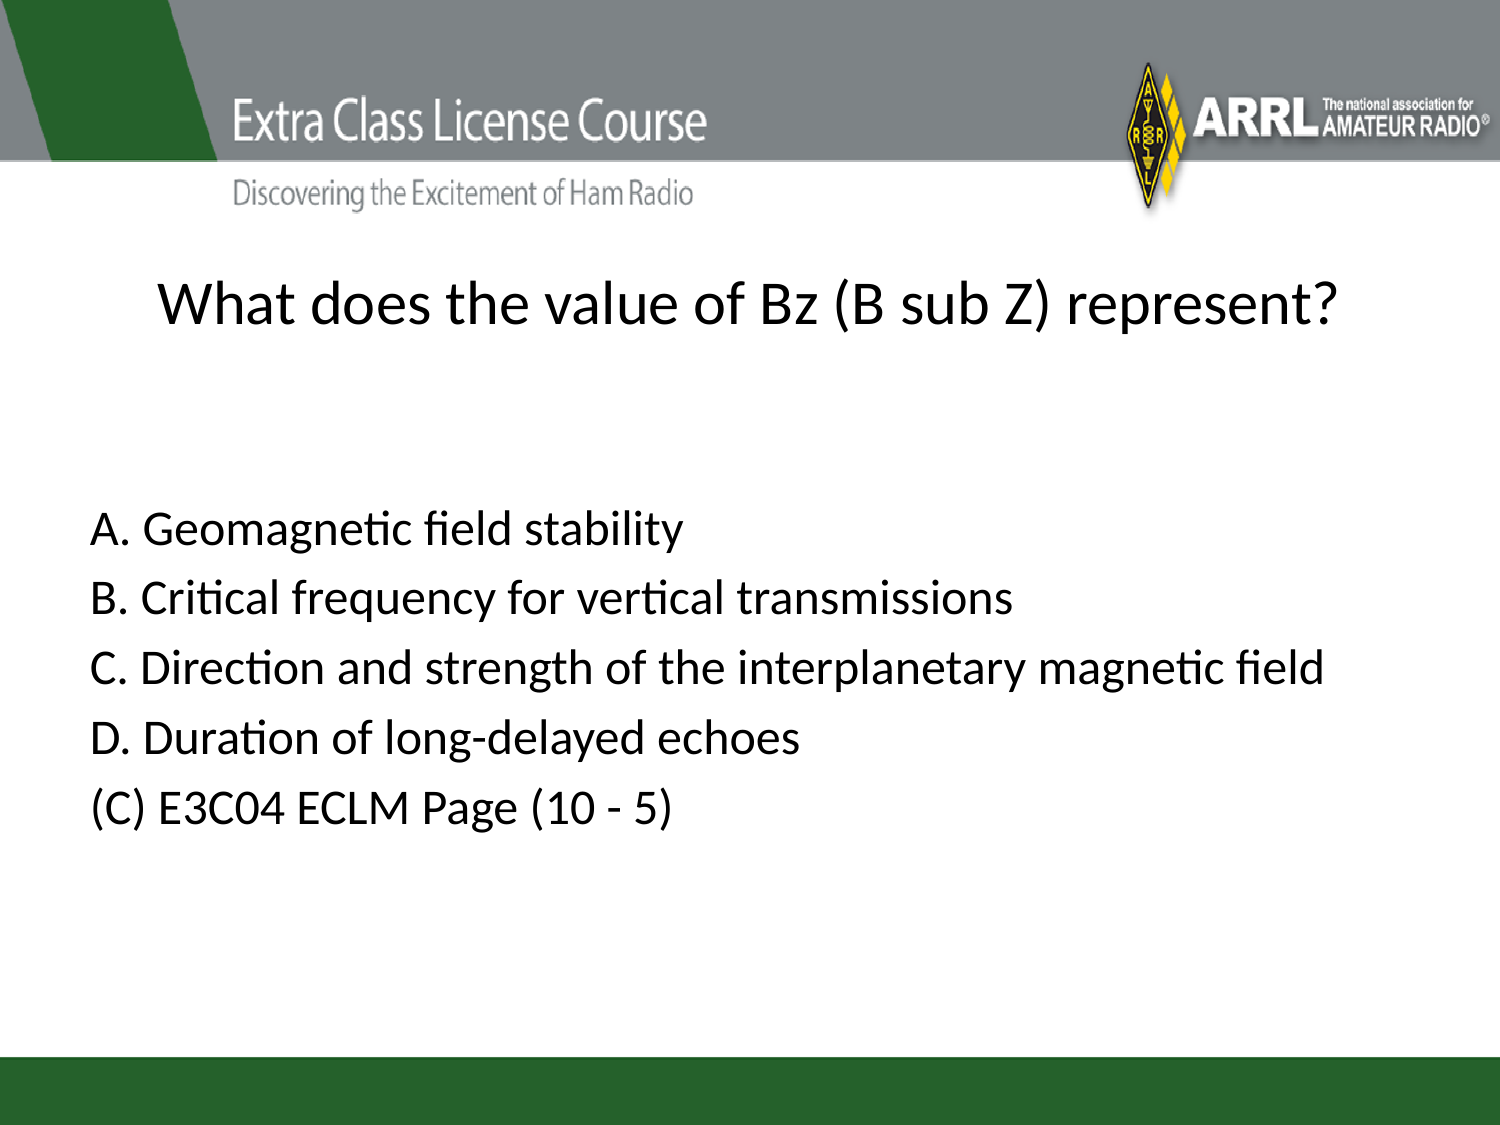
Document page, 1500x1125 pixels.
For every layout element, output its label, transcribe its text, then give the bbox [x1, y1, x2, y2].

picture [0, 0, 1500, 1125]
title What does the value of Bz (B sub Z) represent? [75, 254, 1425, 435]
list A. Geomagnetic field stability B. Critical frequency for vertical transmissions C. Direction and strength of the interplanetary magnetic field D. Duration of long-delayed echoes (C) E3C04 ECLM Page (10 - 5) [75, 487, 1425, 1005]
